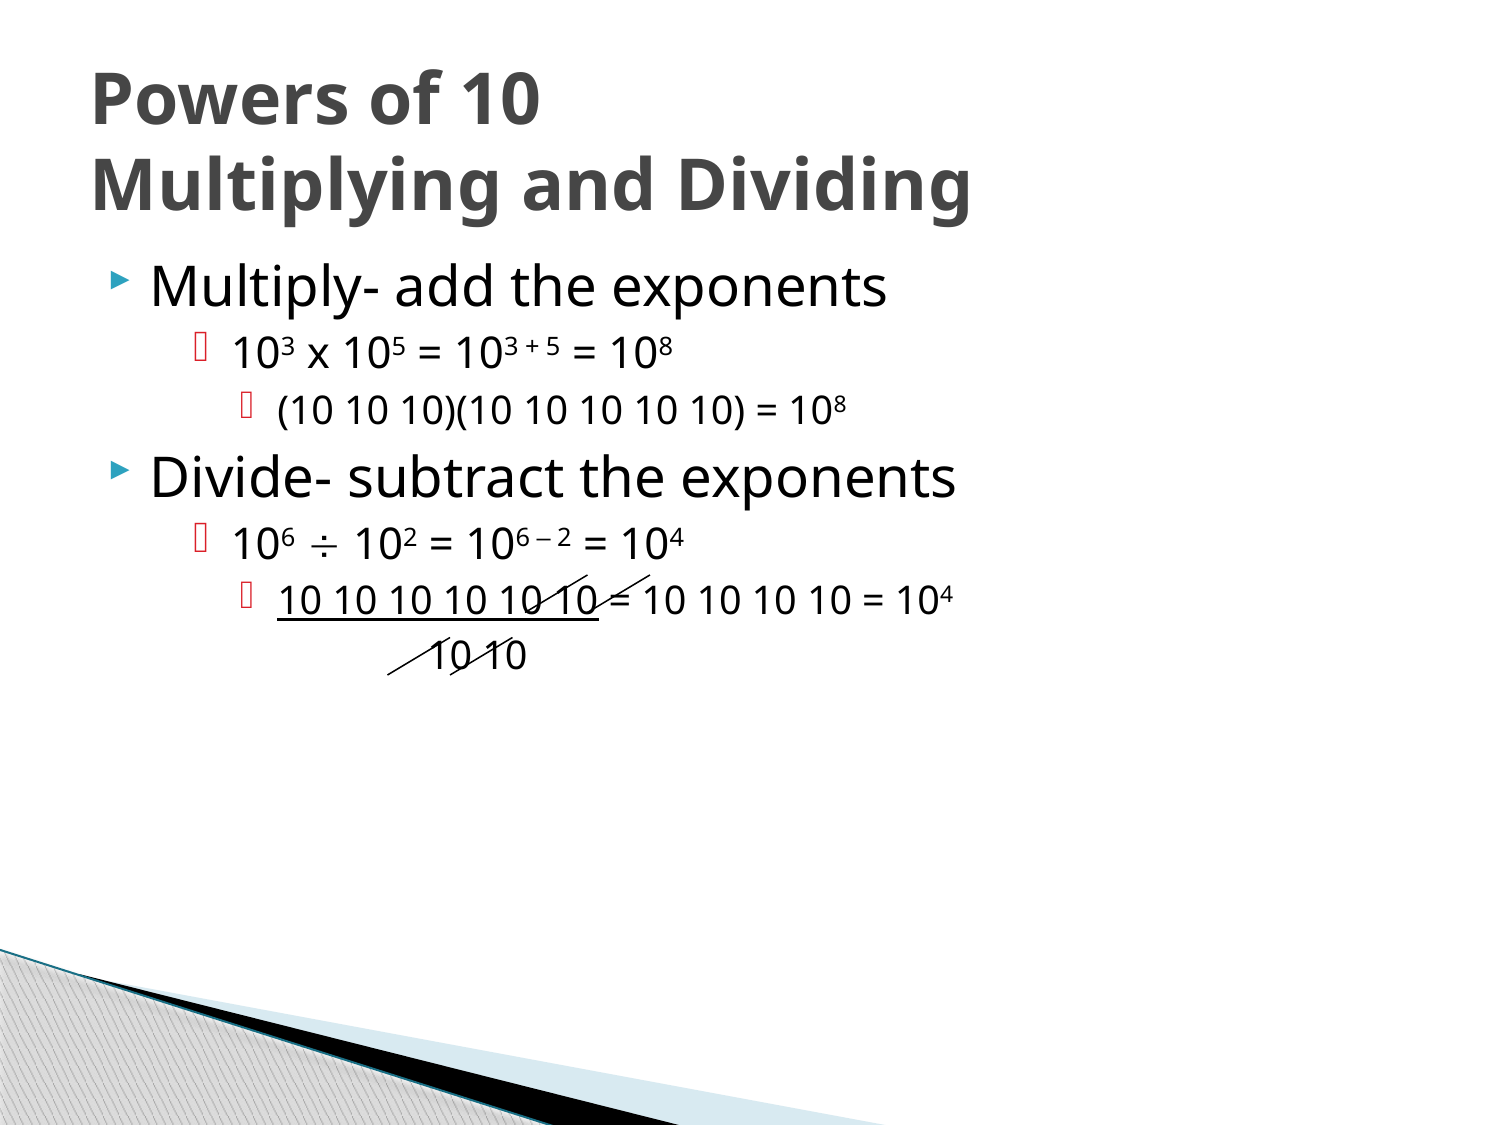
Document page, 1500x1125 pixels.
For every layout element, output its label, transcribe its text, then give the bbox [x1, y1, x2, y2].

title Powers of 10 Multiplying and Dividing [75, 45, 1425, 233]
list Multiply- add the exponents 103 x 105 = 103 + 5 = 108 (10 10 10)(10 10 10 10 10) = 108 Divide- subtract the exponents 106  102 = 106 – 2 = 104 10 10 10 10 10 10 = 10 10 10 10 = 104 10 10 [75, 243, 1425, 986]
